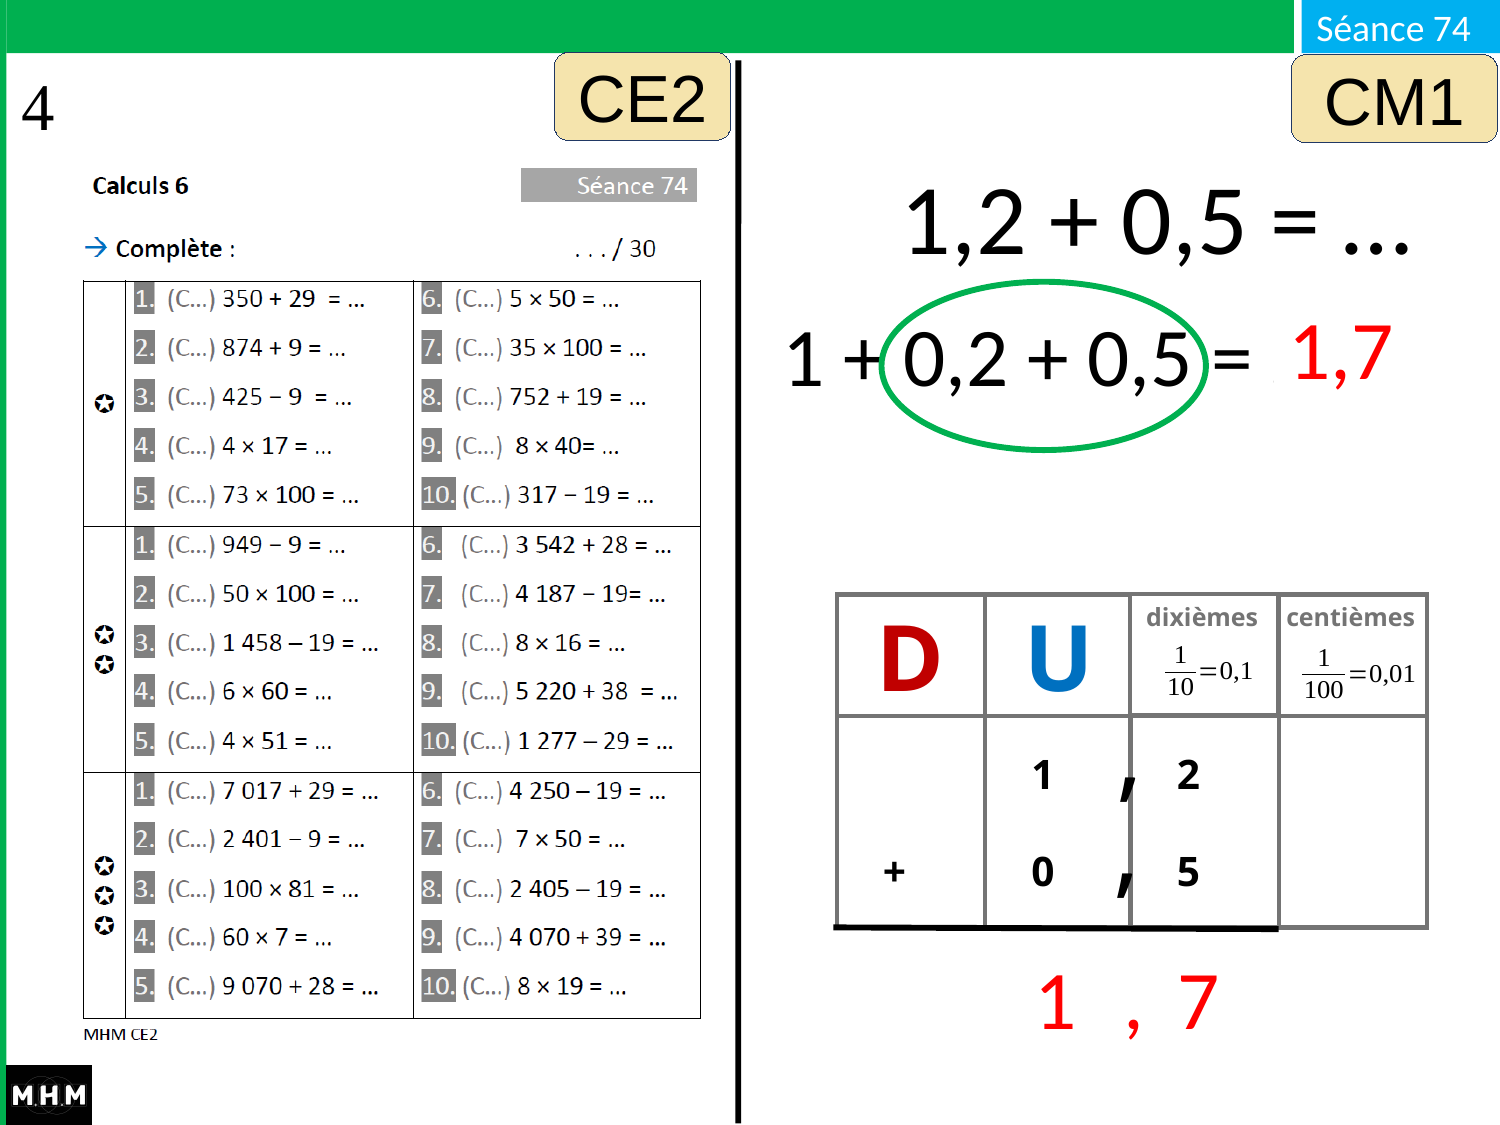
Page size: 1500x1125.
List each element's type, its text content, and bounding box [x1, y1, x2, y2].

text_box CM1 [1291, 54, 1498, 143]
text_box , [1091, 938, 1161, 1054]
text_box 1 [1020, 938, 1091, 1054]
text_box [836, 593, 1428, 928]
text_box 1 + 0,2 + 0,5 = … [767, 295, 953, 410]
text_box 1 + 0,2 + 0,5 = … [1135, 295, 1500, 410]
text_box CE2 [554, 52, 731, 141]
text_box [881, 281, 1206, 451]
picture [6, 1065, 92, 1125]
text_box 1,2 + 0,5 = … [885, 147, 1500, 283]
picture [69, 164, 703, 1051]
text_box 1,7 [1273, 288, 1447, 404]
text_box 7 [1162, 938, 1234, 1054]
